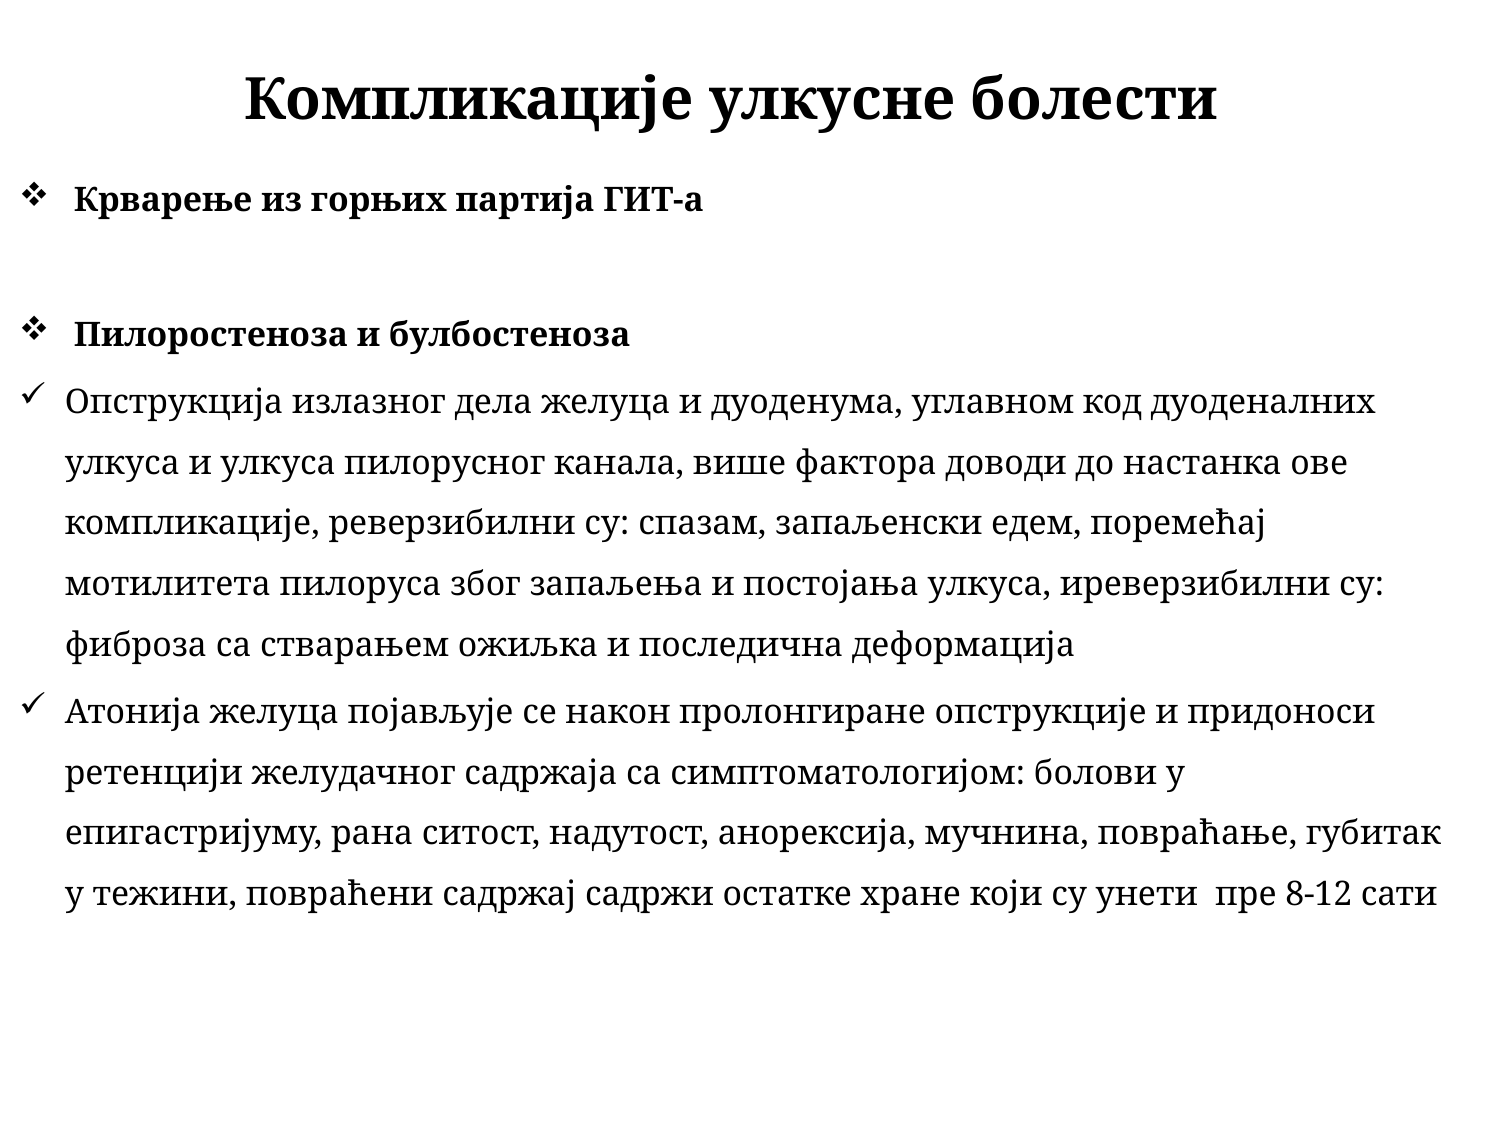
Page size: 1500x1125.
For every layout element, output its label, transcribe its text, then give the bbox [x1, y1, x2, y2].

subtitle Крварење из горњих партија ГИТ-а Пилоростеноза и булбостеноза Опструкција излазног дела желуца и дуоденума, углавном код дуоденалних улкуса и улкуса пилорусног канала, више фактора доводи до настанка ове компликације, реверзибилни су: спазам, запаљенски едем, поремећај мотилитета пилоруса због запаљења и постојања улкуса, иреверзибилни су: фиброза са стварањем ожиљка и последична деформација Атонија желуца појављује се након пролонгиране опструкције и придоноси ретенцији желудачног садржаја са симптоматологијом: болови у епигастријуму, рана ситост, надутост, анорексија, мучнина, повраћање, губитак у тежини, повраћени садржај садржи остатке хране који су унети пре 8-12 сати [4, 149, 1458, 942]
title Компликације улкусне болести [87, 30, 1376, 149]
